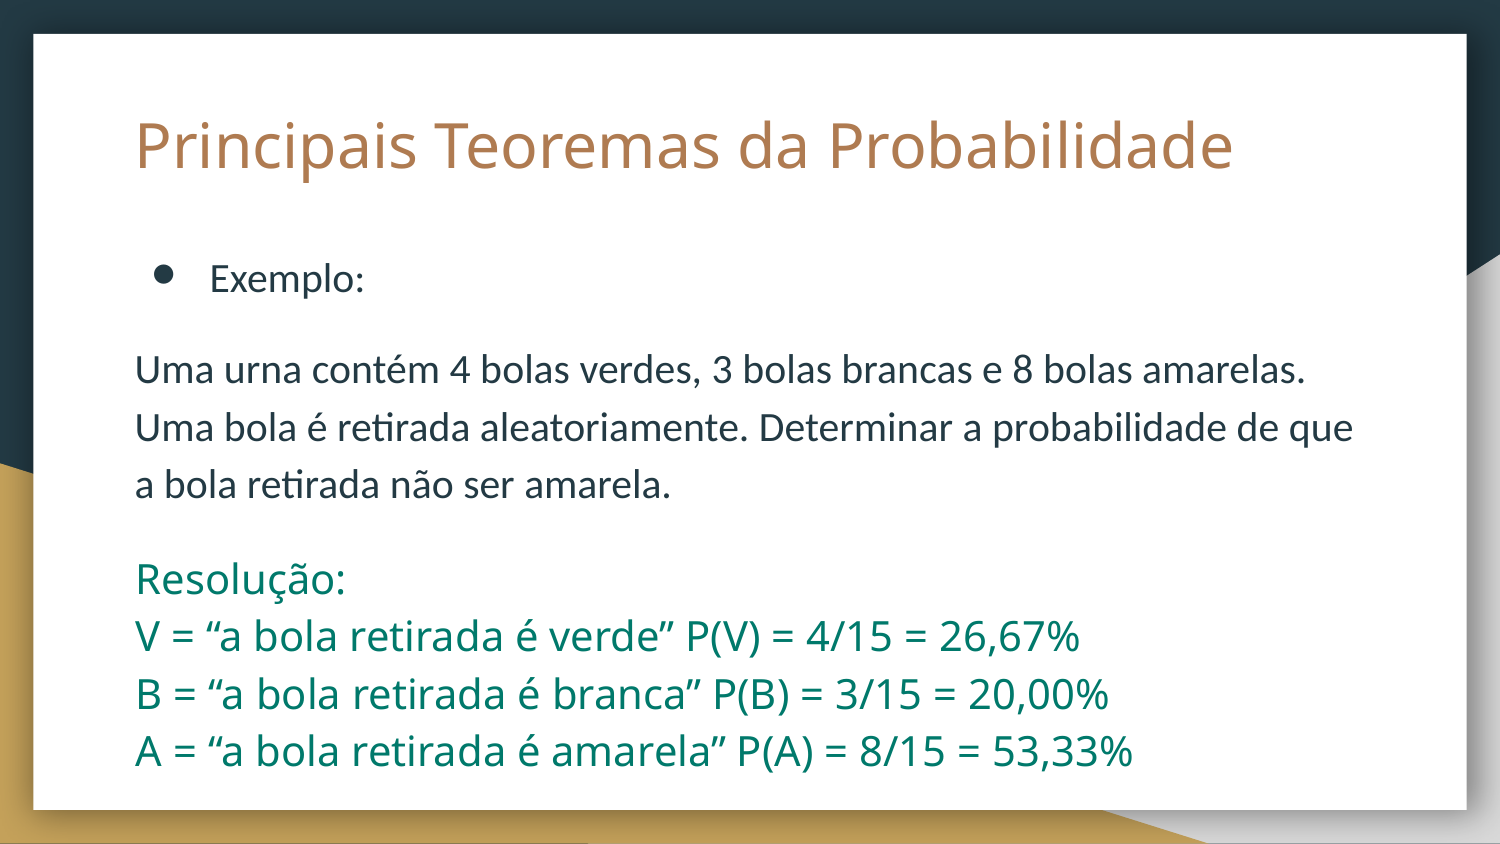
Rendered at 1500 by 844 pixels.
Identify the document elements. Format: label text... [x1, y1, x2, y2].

list Exemplo: Uma urna contém 4 bolas verdes, 3 bolas brancas e 8 bolas amarelas. Uma bola é retirada aleatoriamente. Determinar a probabilidade de que a bola retirada não ser amarela. [119, 228, 1442, 517]
title Principais Teoremas da Probabilidade [119, 91, 1381, 180]
text_box Resolução: V = “a bola retirada é verde” P(V) = 4/15 = 26,67% B = “a bola retirada é branca” P(B) = 3/15 = 20,00% A = “a bola retirada é amarela” P(A) = 8/15 = 53,33% [120, 530, 1446, 764]
